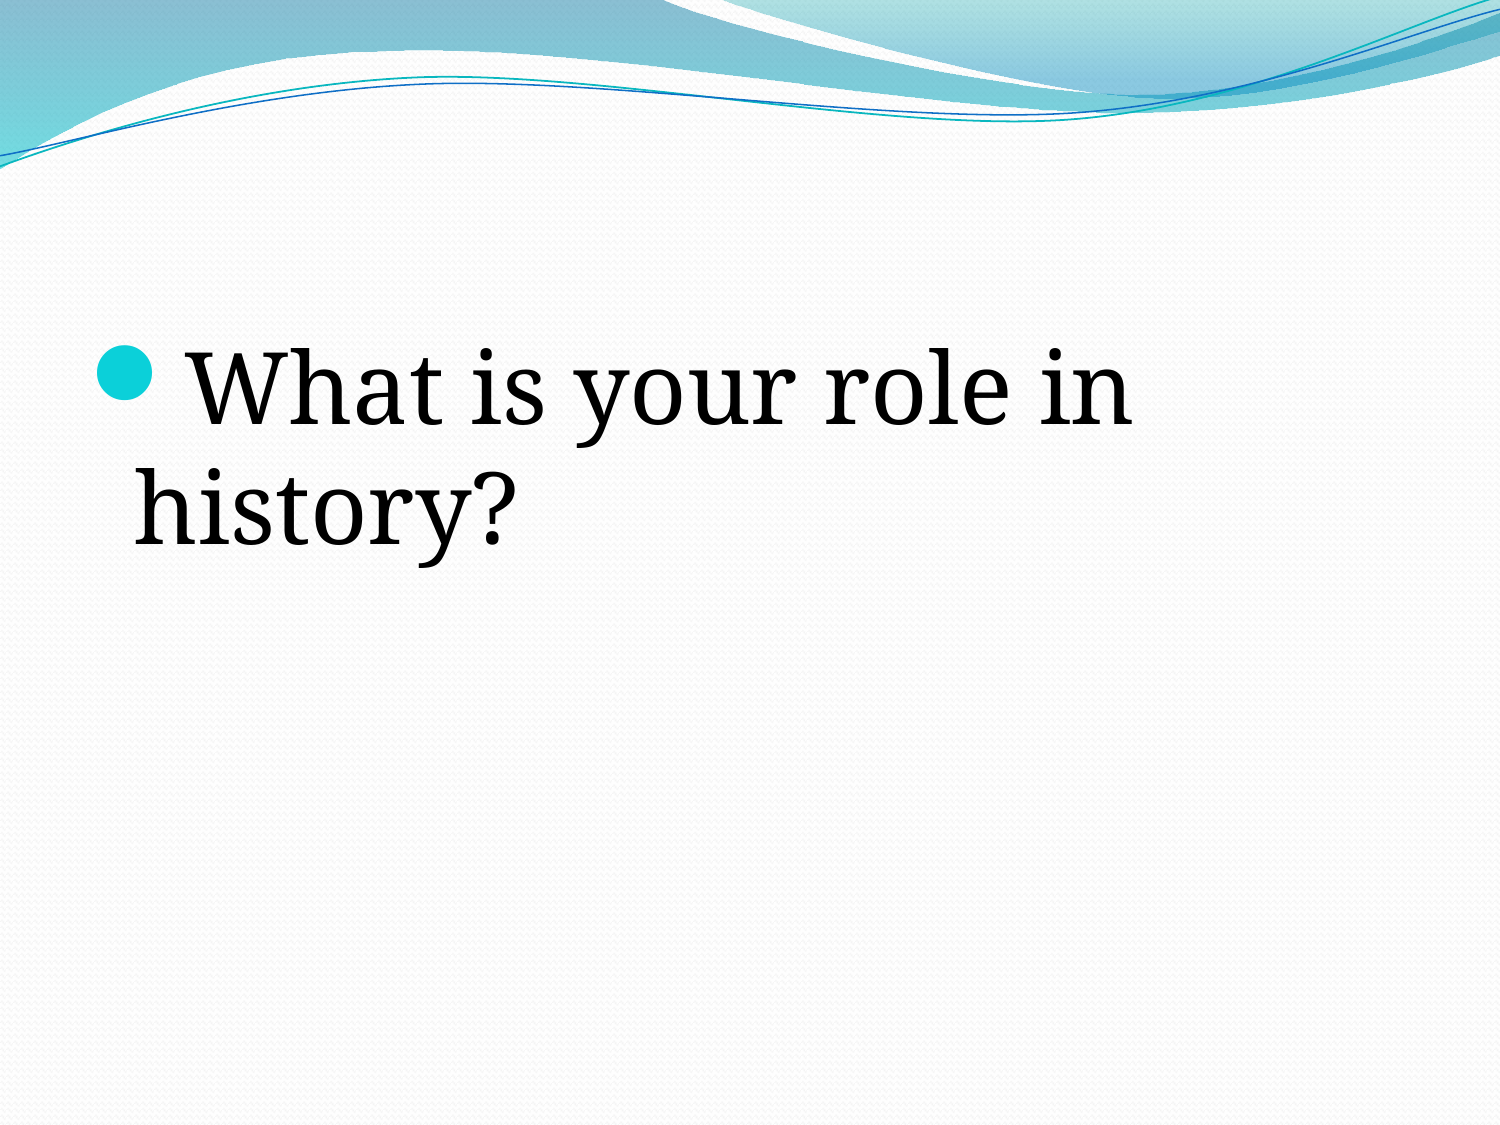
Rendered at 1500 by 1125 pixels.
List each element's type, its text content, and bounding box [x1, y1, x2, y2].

list What is your role in history? [75, 317, 1425, 1038]
